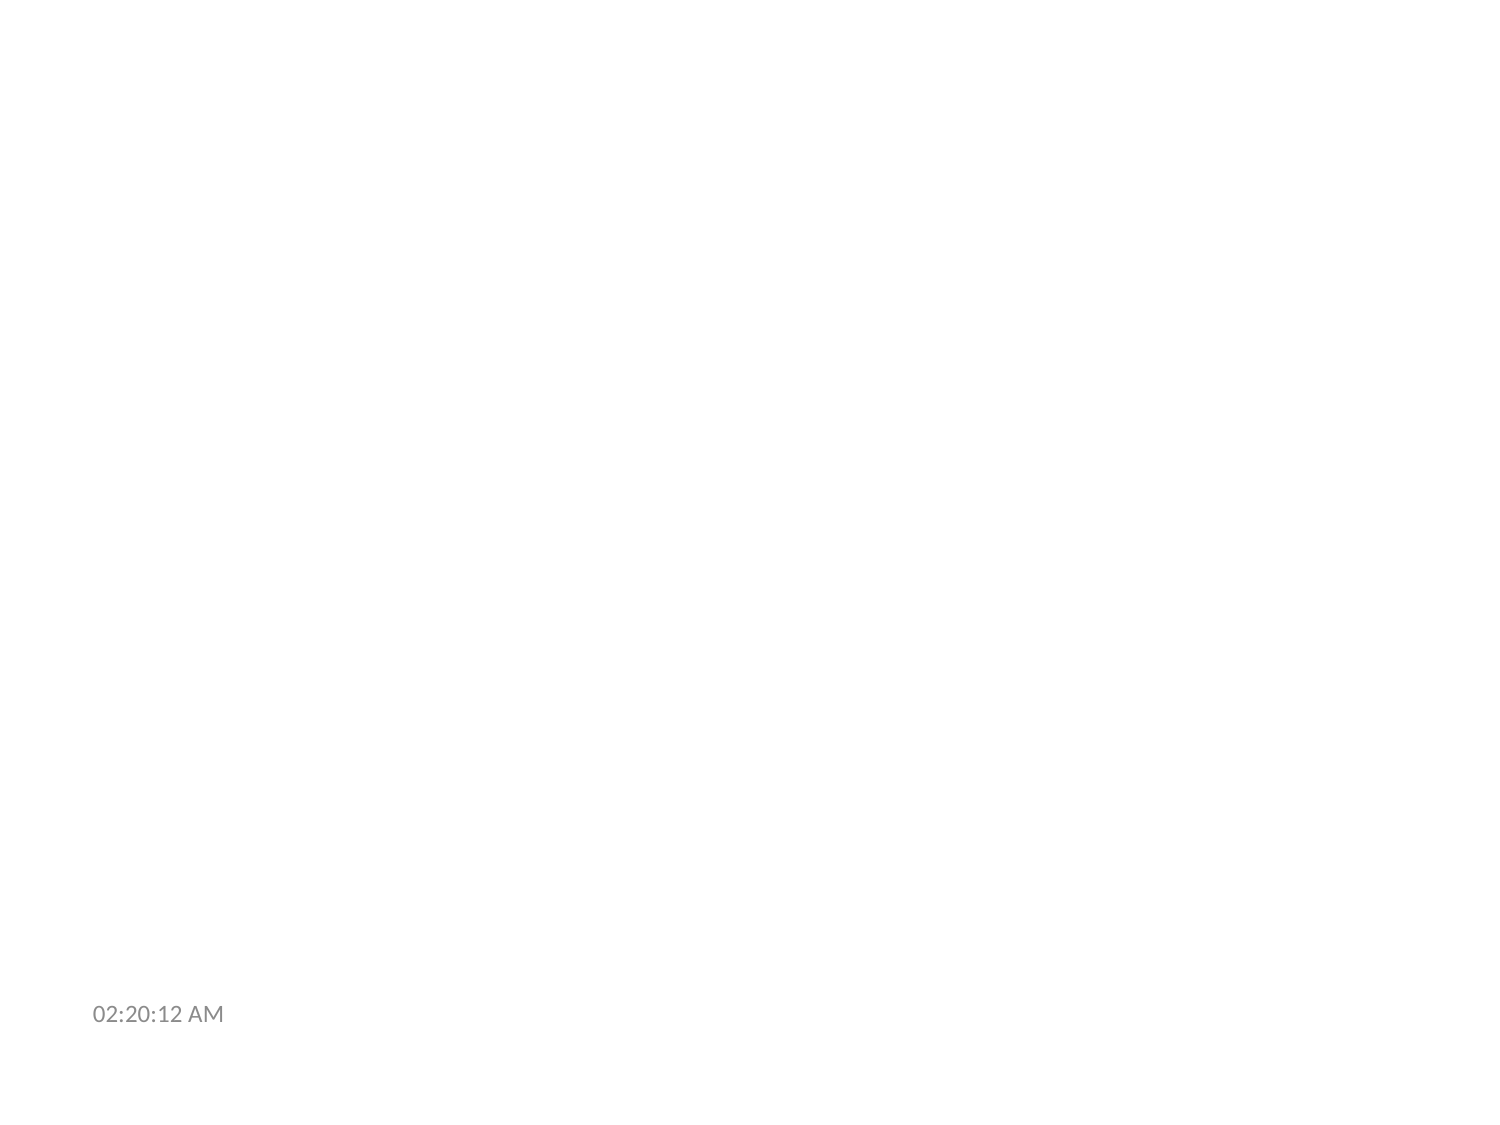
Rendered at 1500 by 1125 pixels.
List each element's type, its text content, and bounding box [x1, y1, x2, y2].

text_box 3:35:09 PM [77, 982, 428, 1043]
